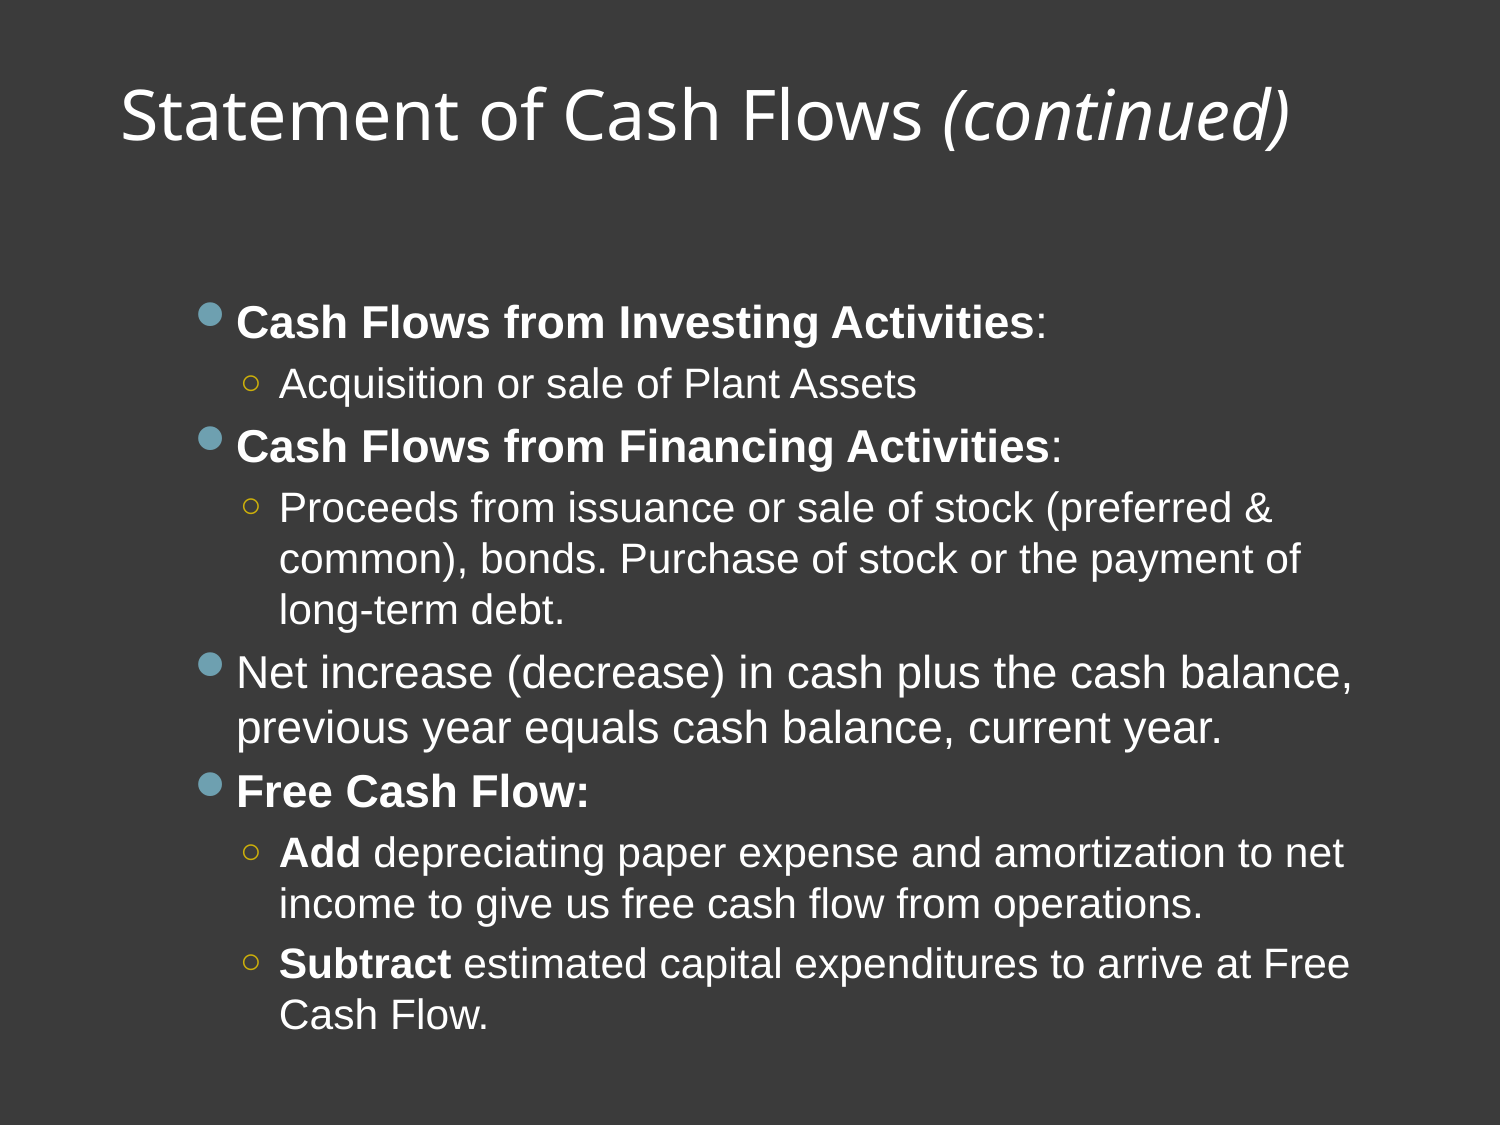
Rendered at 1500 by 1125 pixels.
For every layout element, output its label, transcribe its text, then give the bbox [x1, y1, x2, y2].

list Cash Flows from Investing Activities: Acquisition or sale of Plant Assets Cash Flows from Financing Activities: Proceeds from issuance or sale of stock (preferred & common), bonds. Purchase of stock or the payment of long-term debt. Net increase (decrease) in cash plus the cash balance, previous year equals cash balance, current year. Free Cash Flow: Add depreciating paper expense and amortization to net income to give us free cash flow from operations. Subtract estimated capital expenditures to arrive at Free Cash Flow. [112, 224, 1388, 1075]
title Statement of Cash Flows (continued) [112, 62, 1388, 163]
